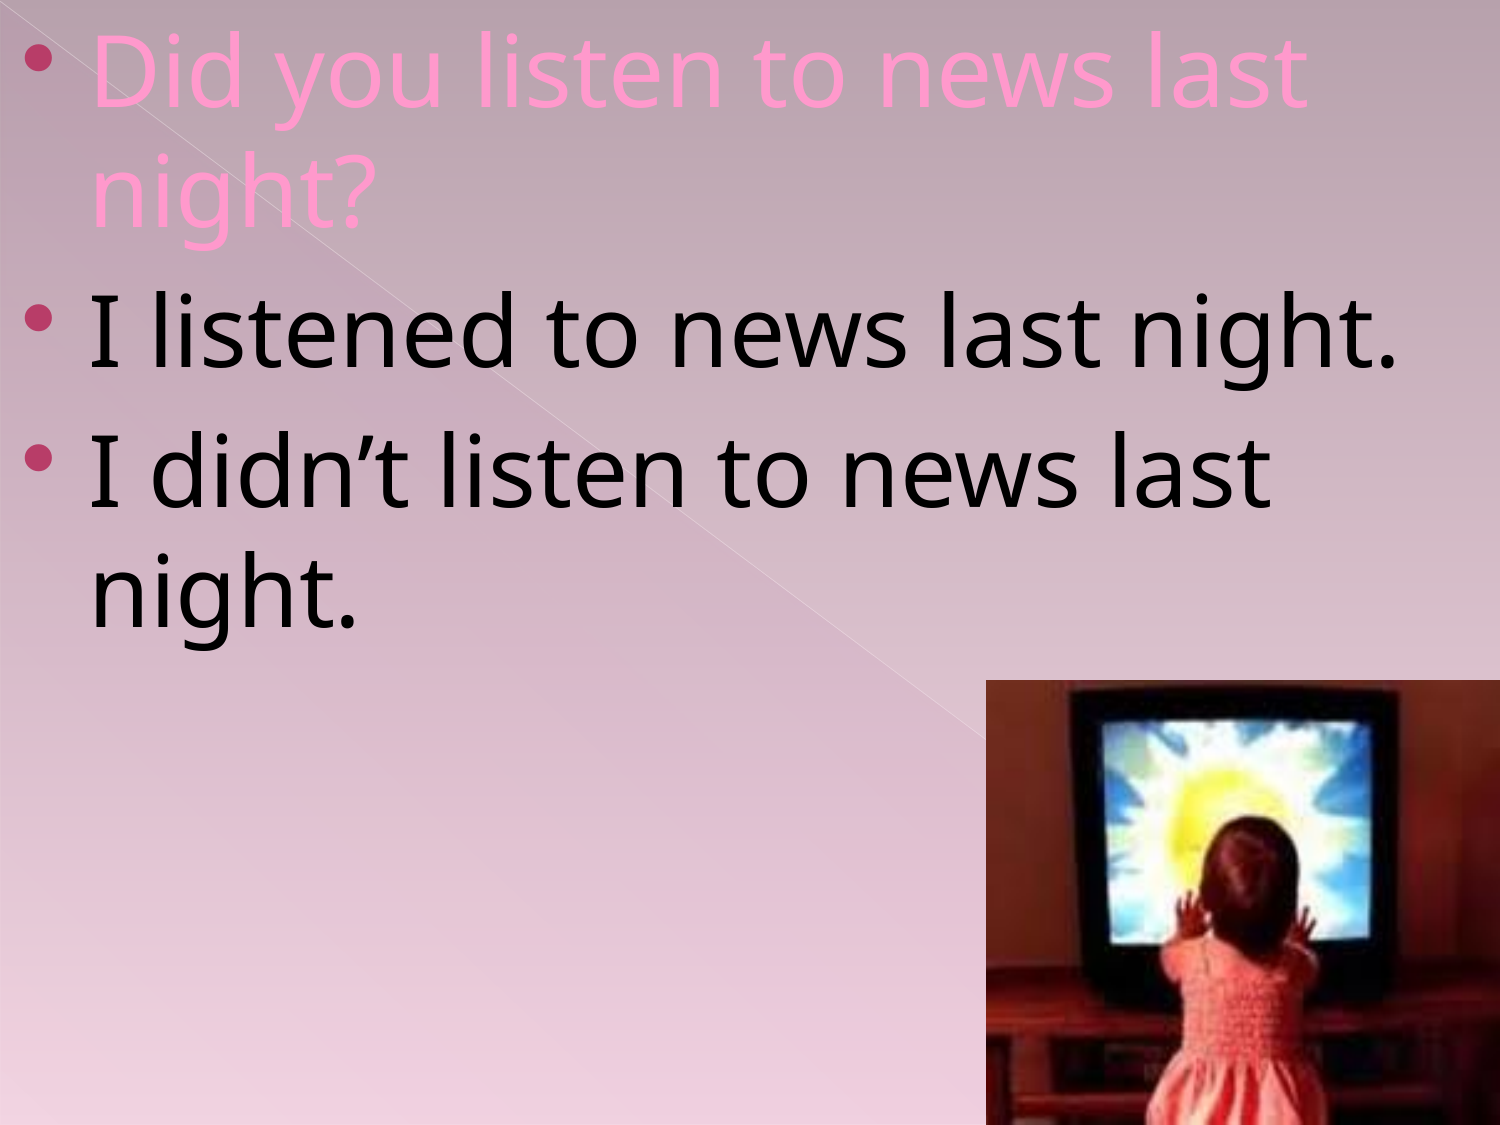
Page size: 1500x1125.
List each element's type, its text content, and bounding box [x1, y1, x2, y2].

picture [985, 680, 1500, 1125]
list Did you listen to news last night? I listened to news last night. I didn’t listen to news last night. [0, 0, 1500, 1125]
